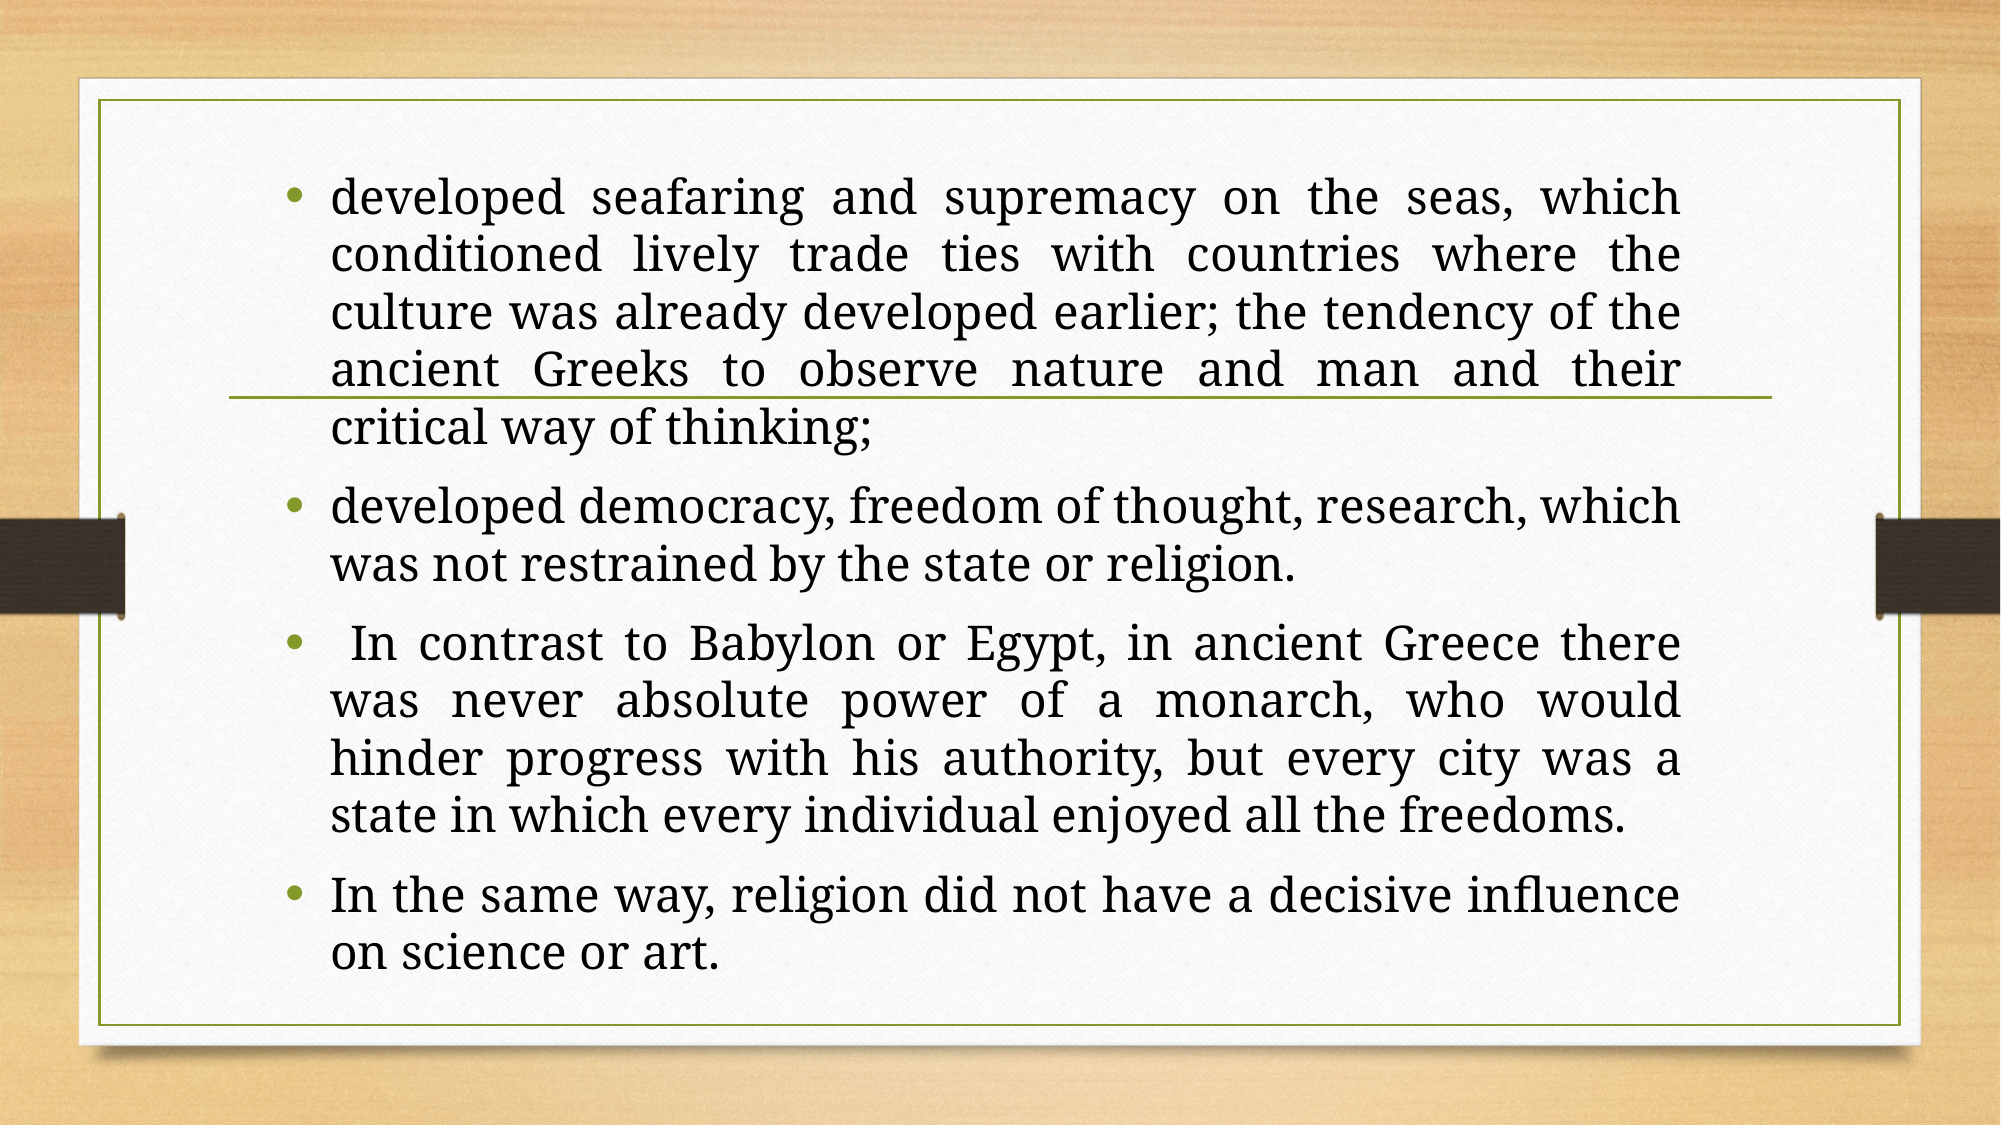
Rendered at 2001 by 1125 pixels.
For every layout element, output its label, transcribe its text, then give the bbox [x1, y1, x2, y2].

picture [0, 0, 2001, 1125]
list developed seafaring and supremacy on the seas, which conditioned lively trade ties with countries where the culture was already developed earlier; the tendency of the ancient Greeks to observe nature and man and their critical way of thinking; developed democracy, freedom of thought, research, which was not restrained by the state or religion. In contrast to Babylon or Egypt, in ancient Greece there was never absolute power of a monarch, who would hinder progress with his authority, but every city was a state in which every individual enjoyed all the freedoms. In the same way, religion did not have a decisive influence on science or art. [270, 158, 1700, 990]
